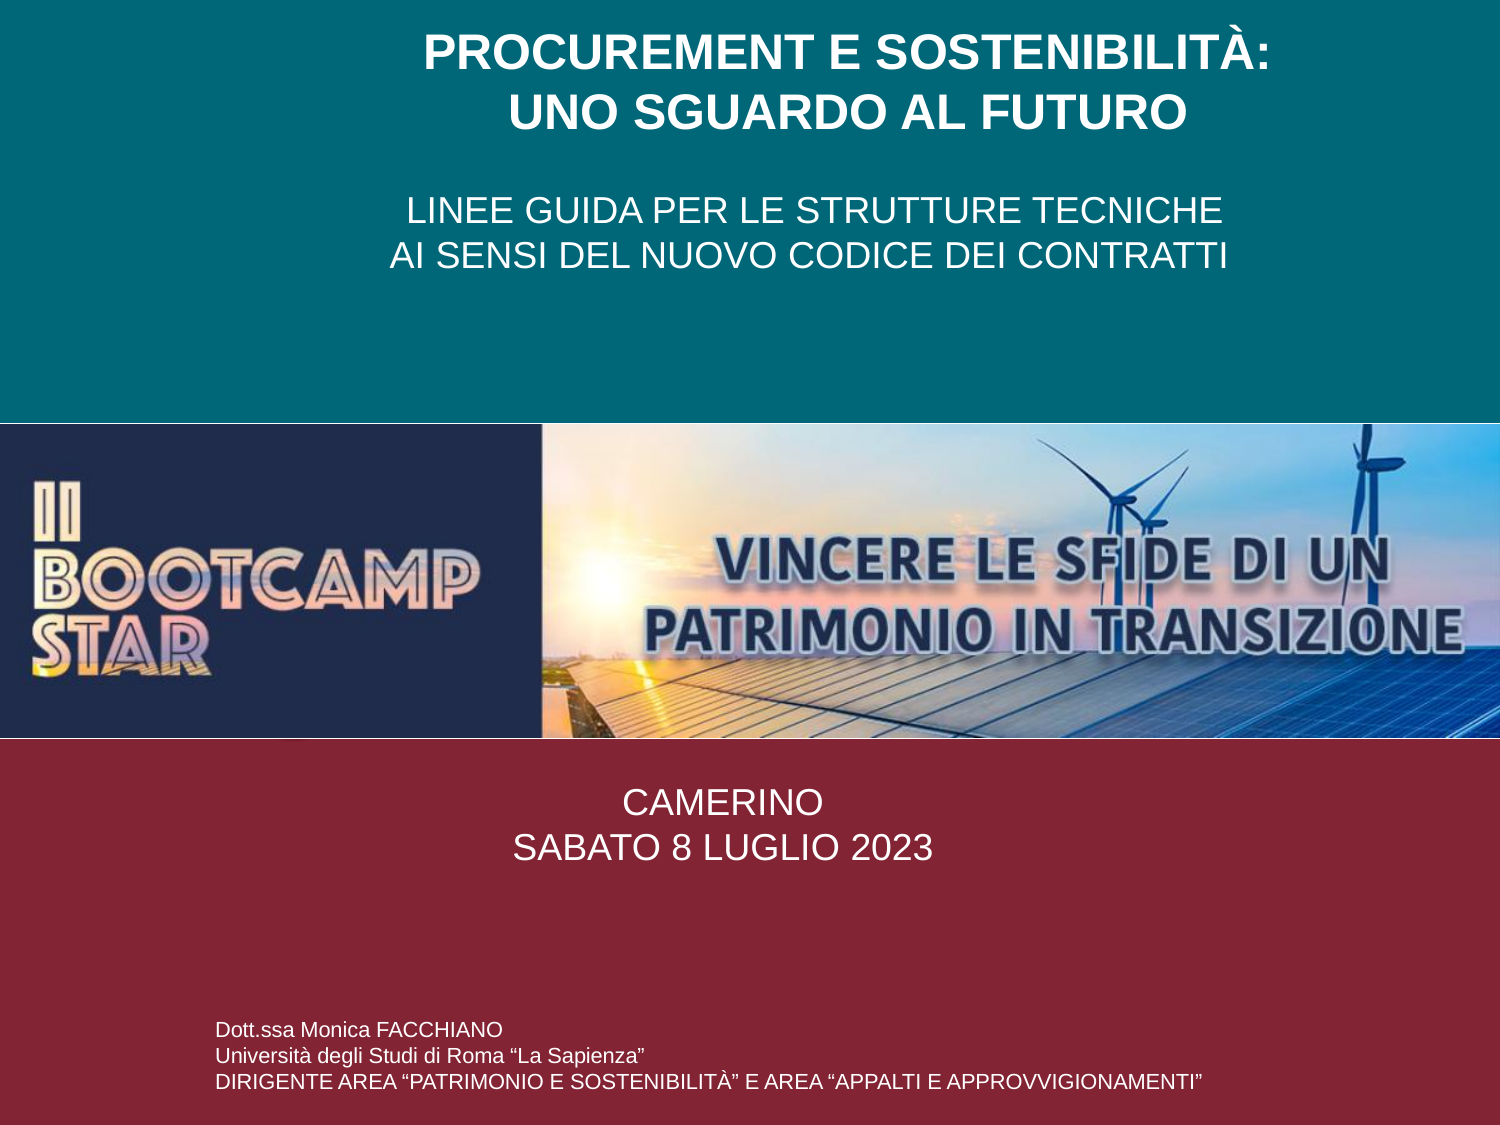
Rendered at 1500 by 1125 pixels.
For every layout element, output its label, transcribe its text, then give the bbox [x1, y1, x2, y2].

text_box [0, 745, 1500, 1125]
subtitle LINEE GUIDA PER LE STRUTTURE TECNICHE AI SENSI DEL NUOVO CODICE DEI CONTRATTI [371, 178, 1258, 362]
text_box [0, 0, 1500, 423]
picture [0, 423, 1500, 739]
title PROCUREMENT E SOSTENIBILITÀ: UNO SGUARDO AL FUTURO [367, 12, 1329, 138]
